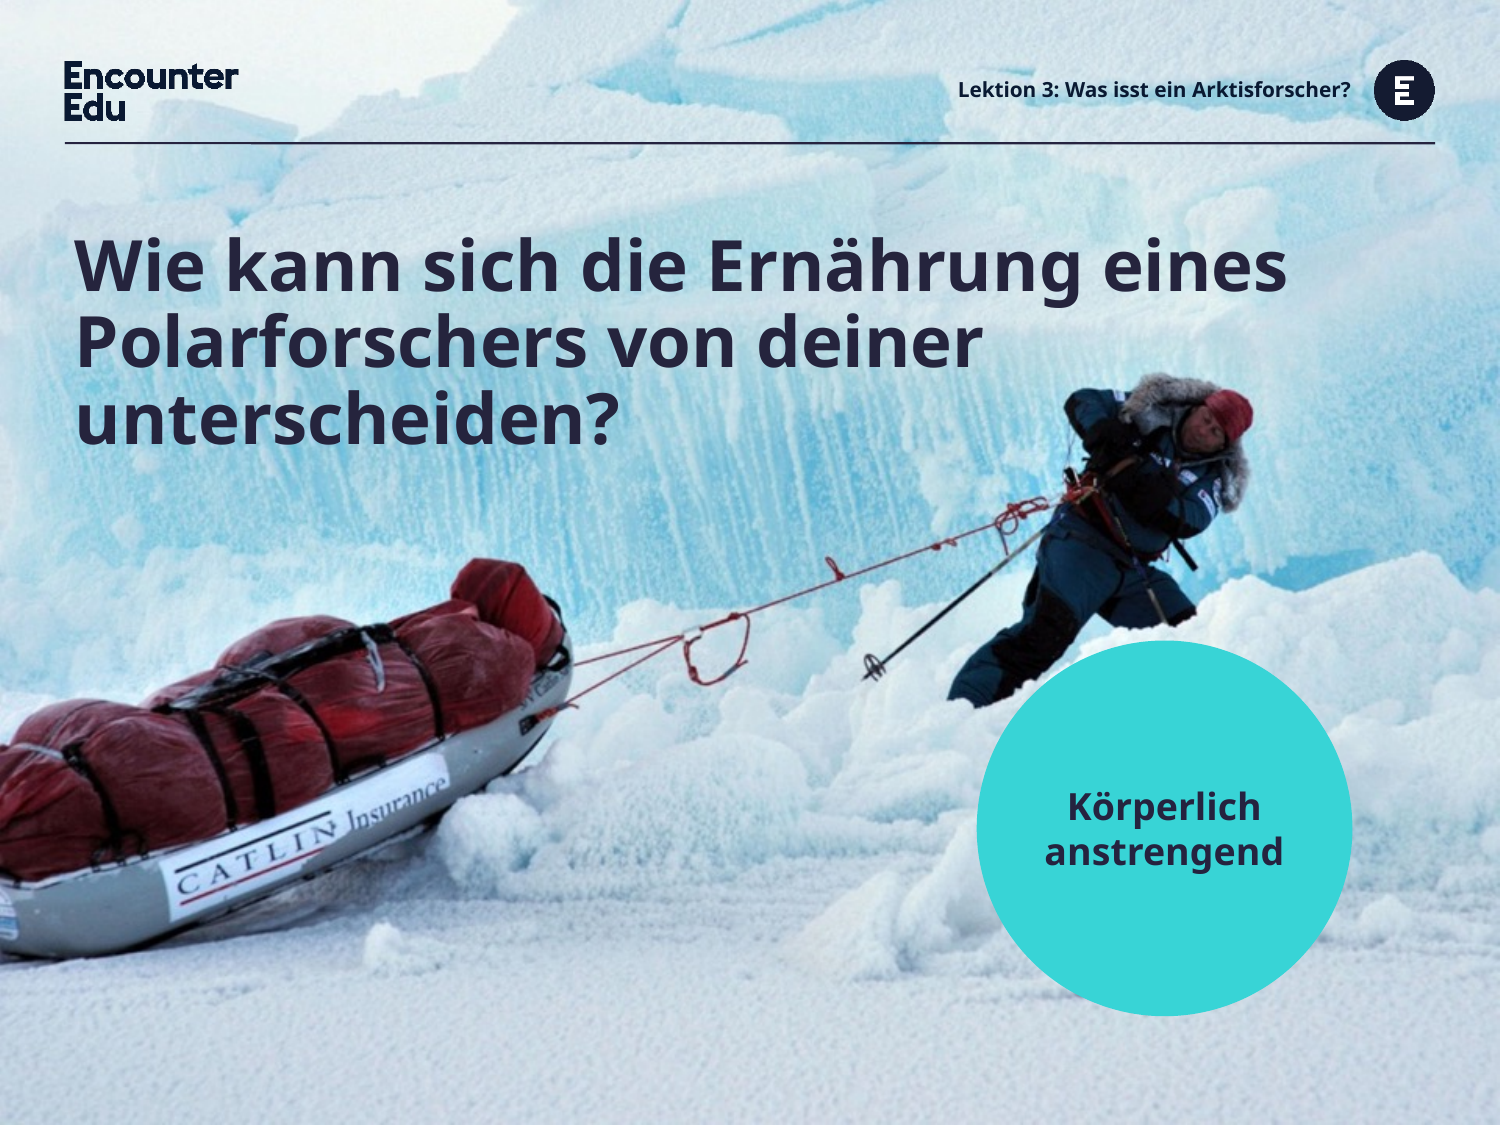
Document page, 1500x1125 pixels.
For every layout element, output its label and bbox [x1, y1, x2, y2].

text_box [976, 640, 1353, 1017]
picture [0, 0, 1500, 1125]
